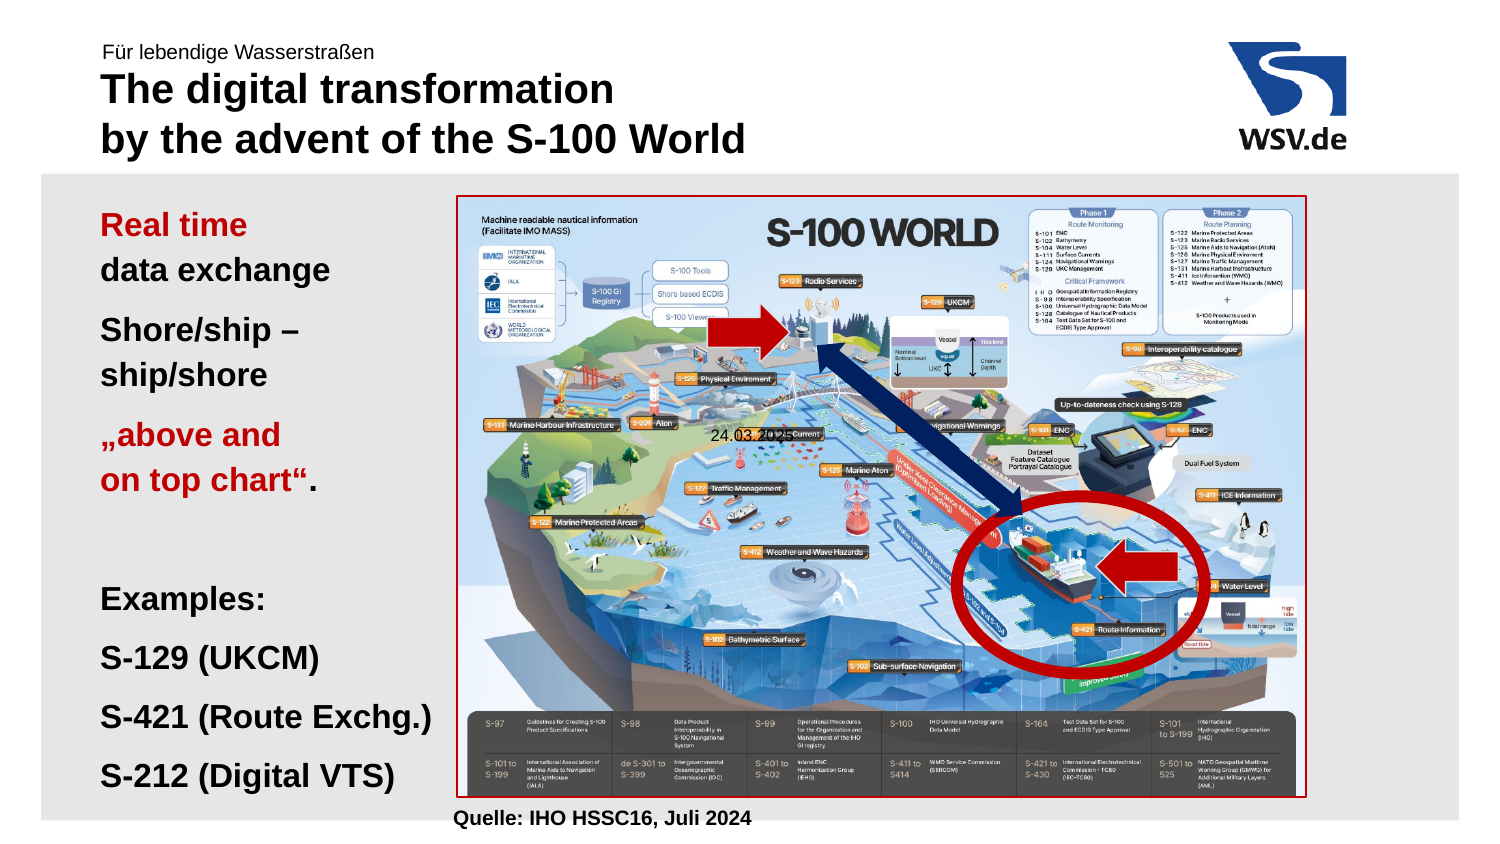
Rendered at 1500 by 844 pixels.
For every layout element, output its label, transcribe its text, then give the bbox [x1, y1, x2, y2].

text_box The digital transformation by the advent of the S-100 World [100, 64, 1205, 162]
picture [1228, 42, 1347, 150]
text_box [457, 196, 1306, 797]
list Real time data exchange Shore/ship – ship/shore „above and on top chart“. Examples: S-129 (UKCM) S-421 (Route Exchg.) S-212 (Digital VTS) [100, 196, 456, 777]
text_box Quelle: IHO HSSC16, Juli 2024 [383, 777, 821, 837]
